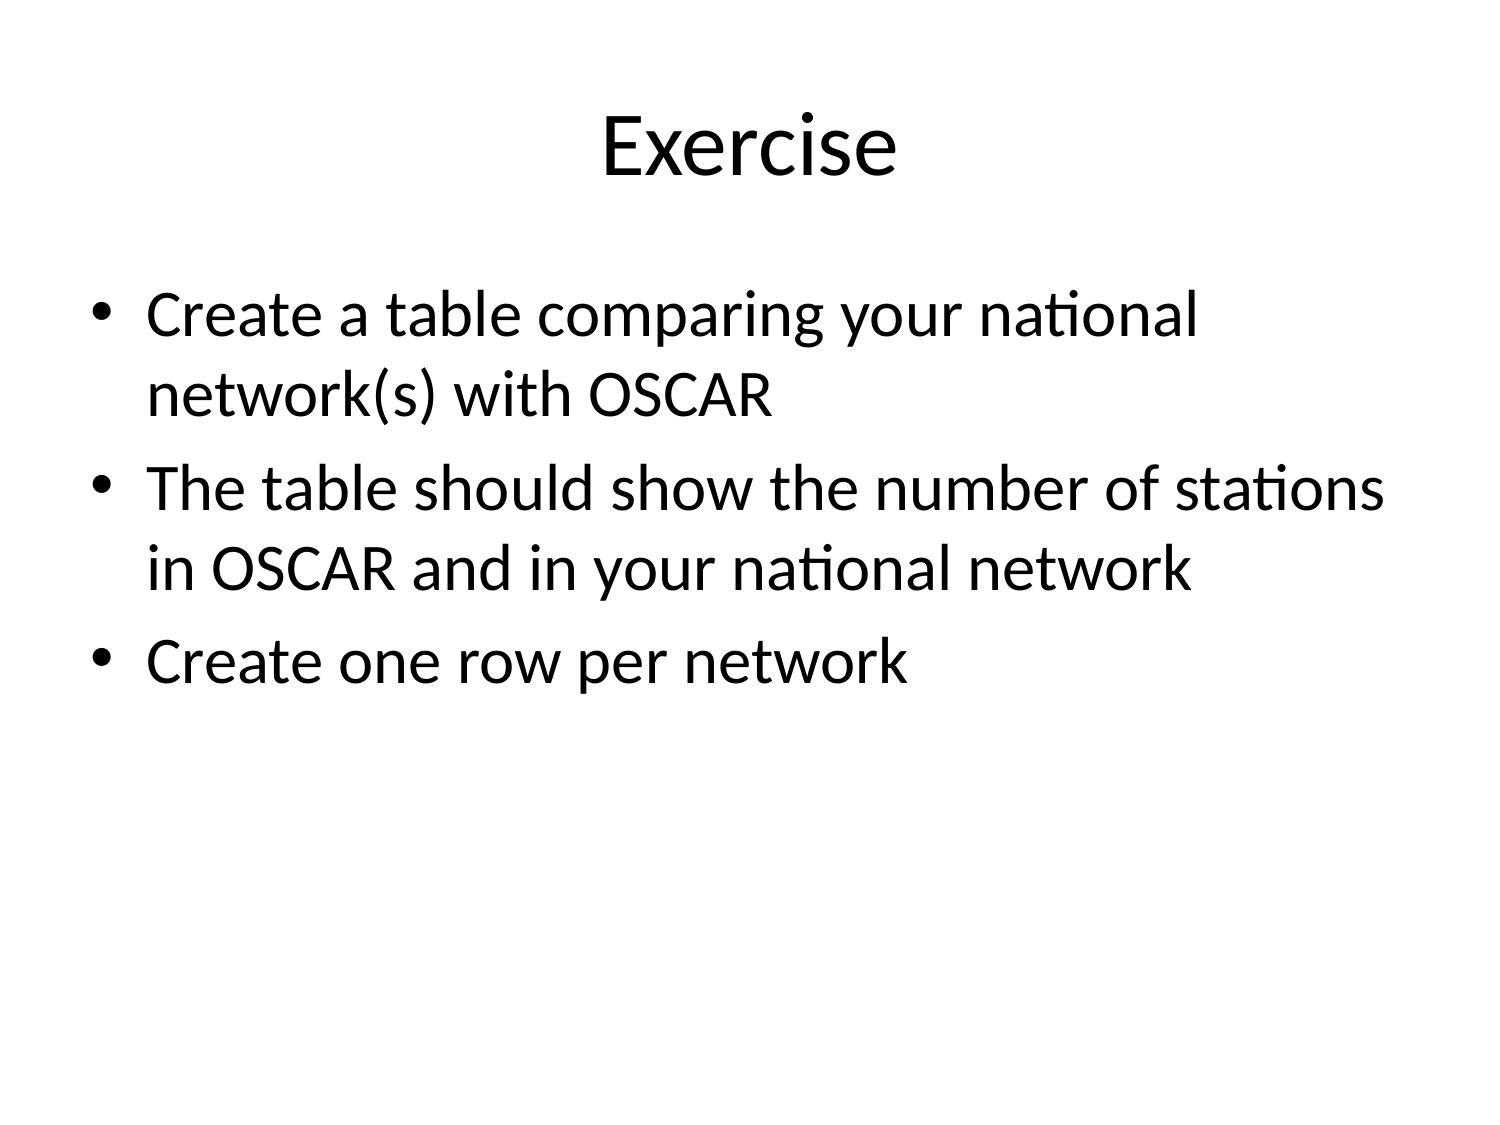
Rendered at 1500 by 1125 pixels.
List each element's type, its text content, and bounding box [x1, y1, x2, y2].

list Create a table comparing your national network(s) with OSCAR The table should show the number of stations in OSCAR and in your national network Create one row per network [75, 262, 1425, 1005]
title Exercise [75, 45, 1425, 233]
